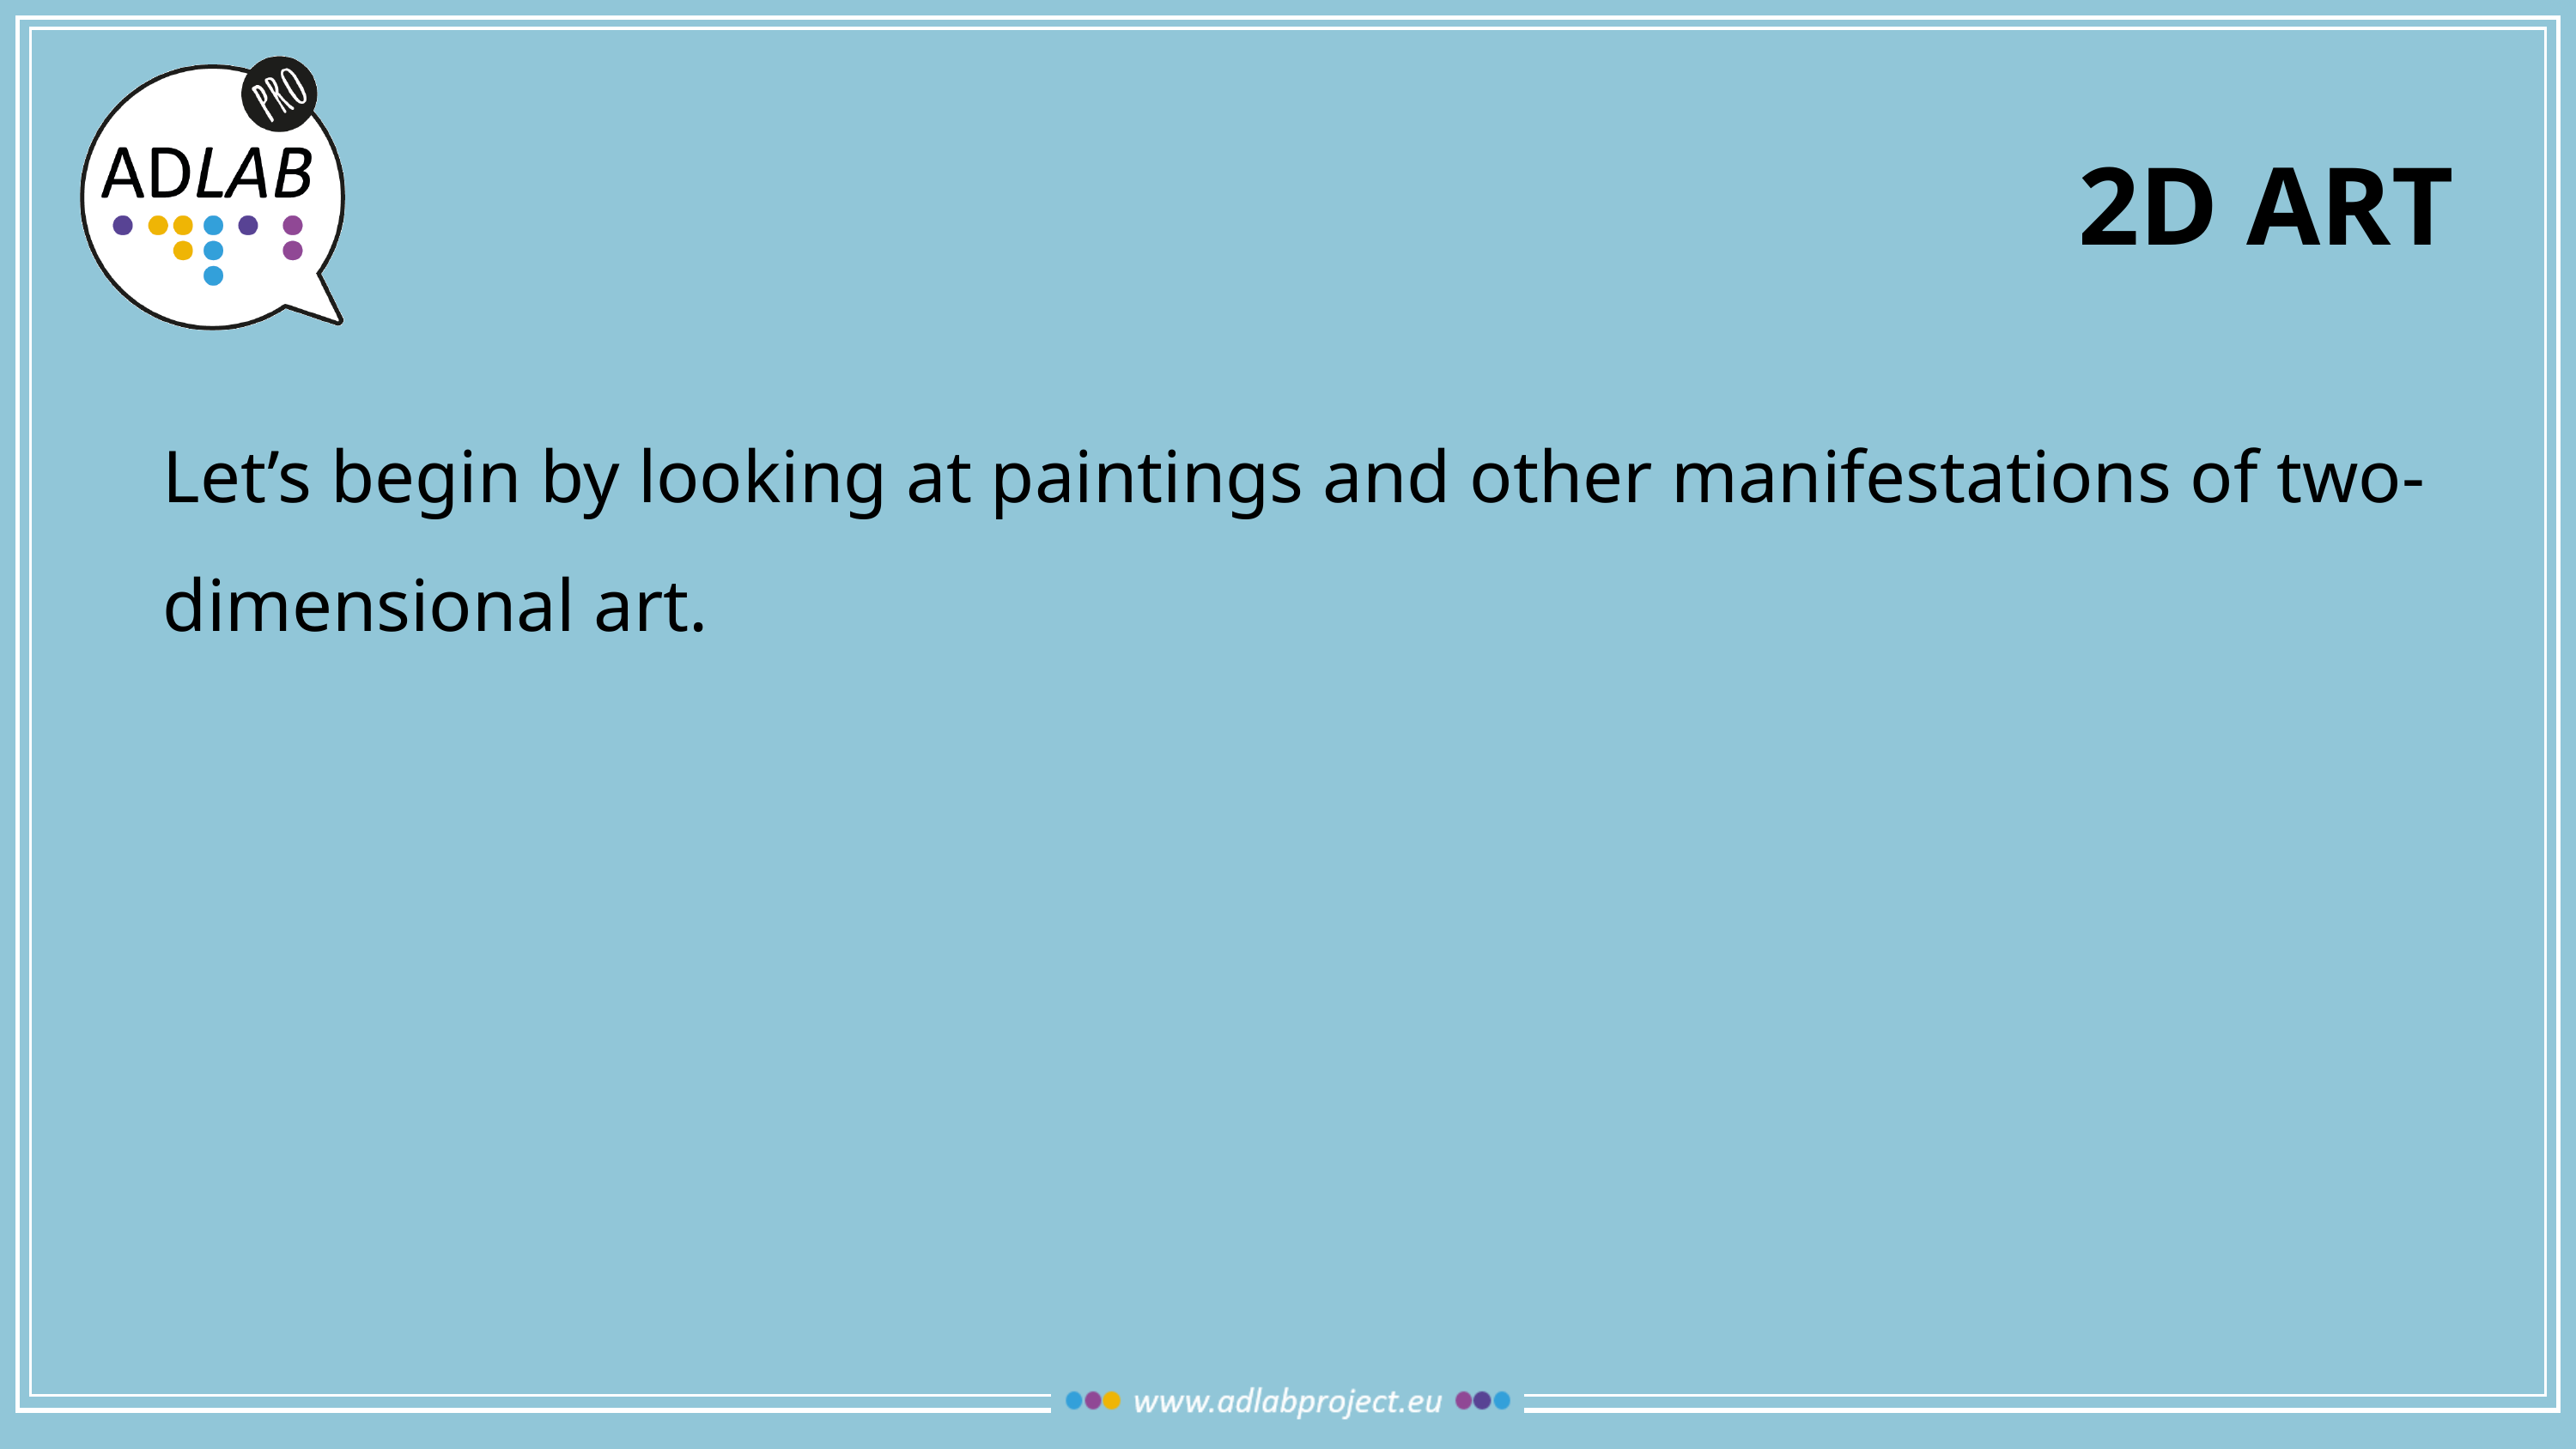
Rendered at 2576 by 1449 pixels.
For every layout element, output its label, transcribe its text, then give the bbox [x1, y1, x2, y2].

title 2d art [384, 70, 2467, 351]
picture [1051, 1378, 1524, 1429]
list Let’s begin by looking at paintings and other manifestations of two-dimensional art. [150, 381, 2467, 1087]
picture [72, 49, 353, 330]
